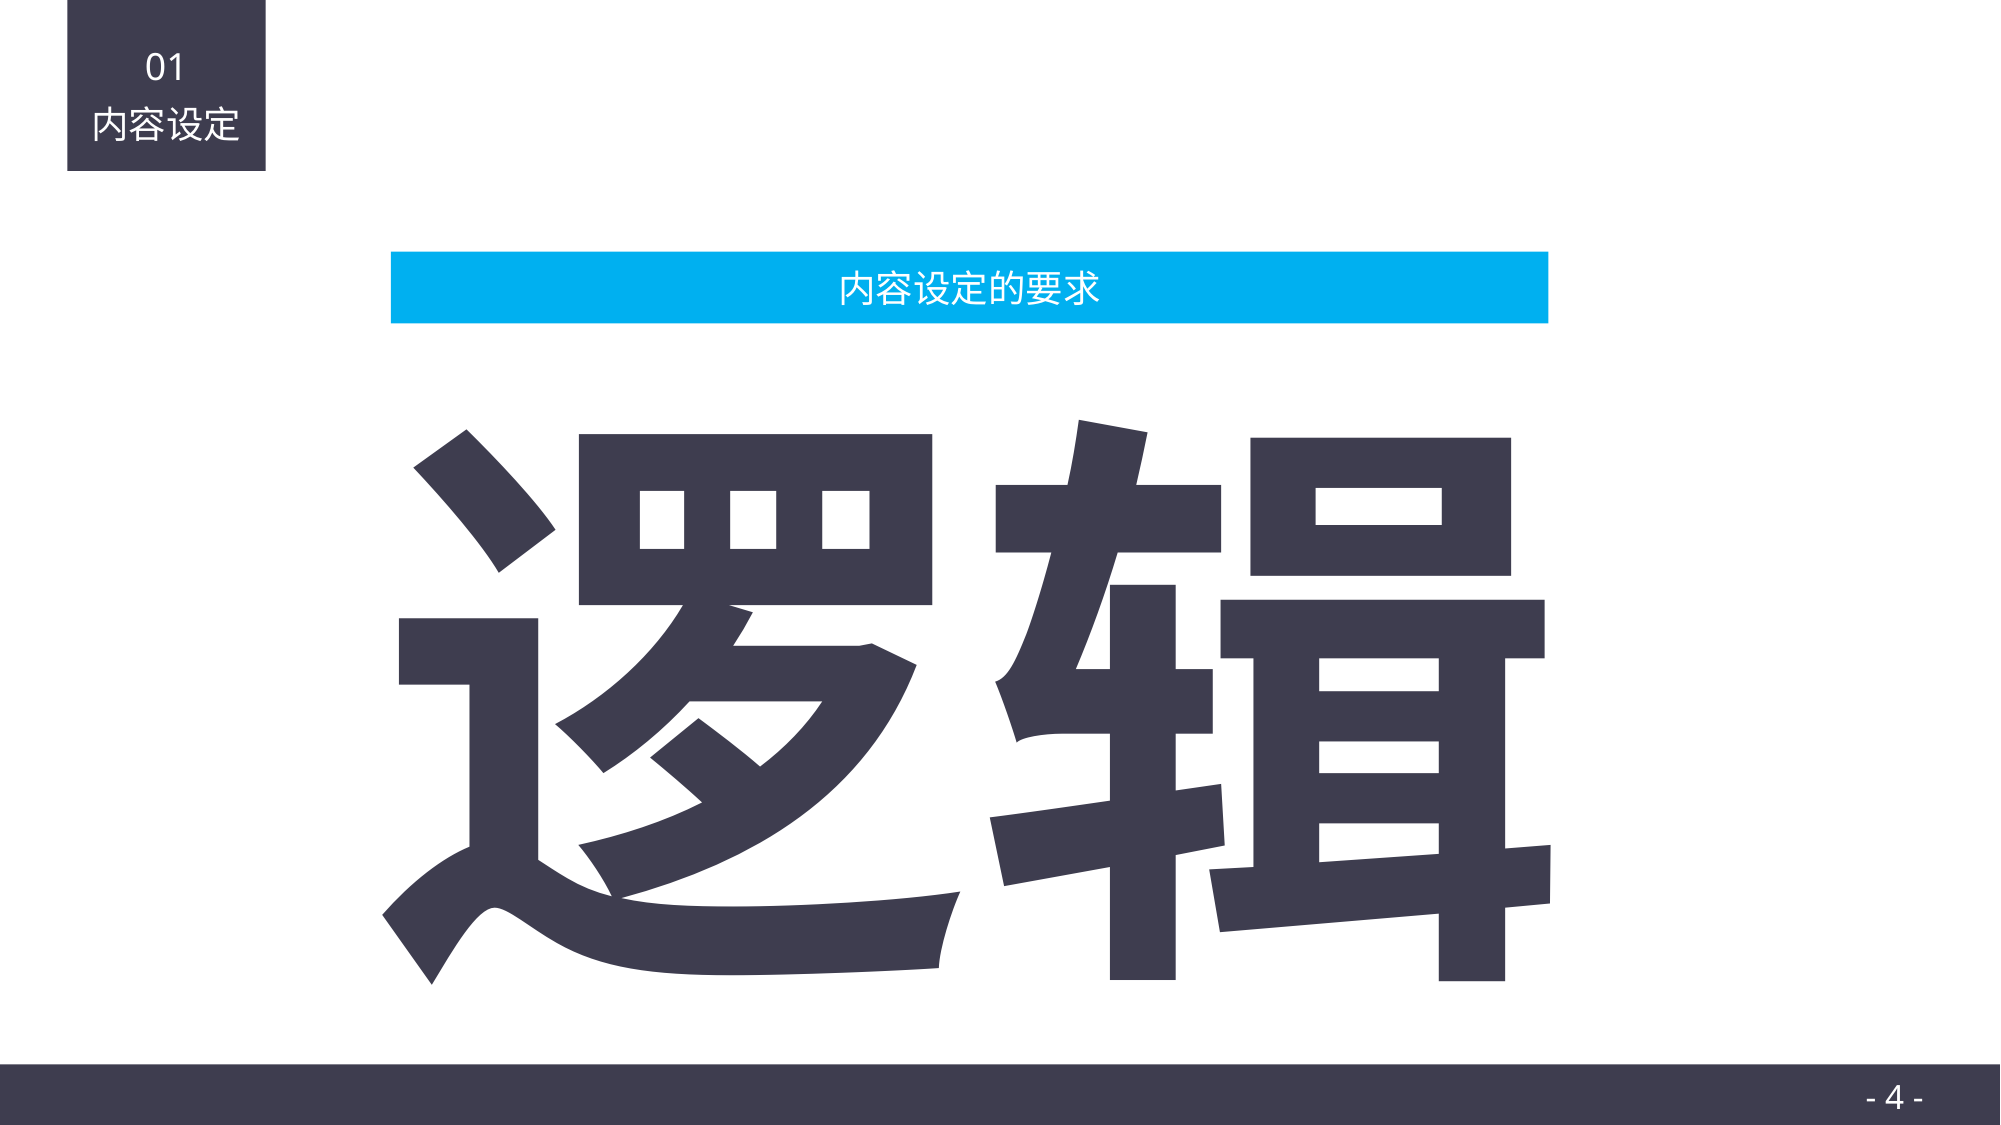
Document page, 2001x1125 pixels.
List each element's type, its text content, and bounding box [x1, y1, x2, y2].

text_box 逻辑 [361, 323, 1587, 1056]
text_box 01 内容设定 [67, 21, 266, 154]
text_box 内容设定的要求 [390, 251, 1549, 324]
